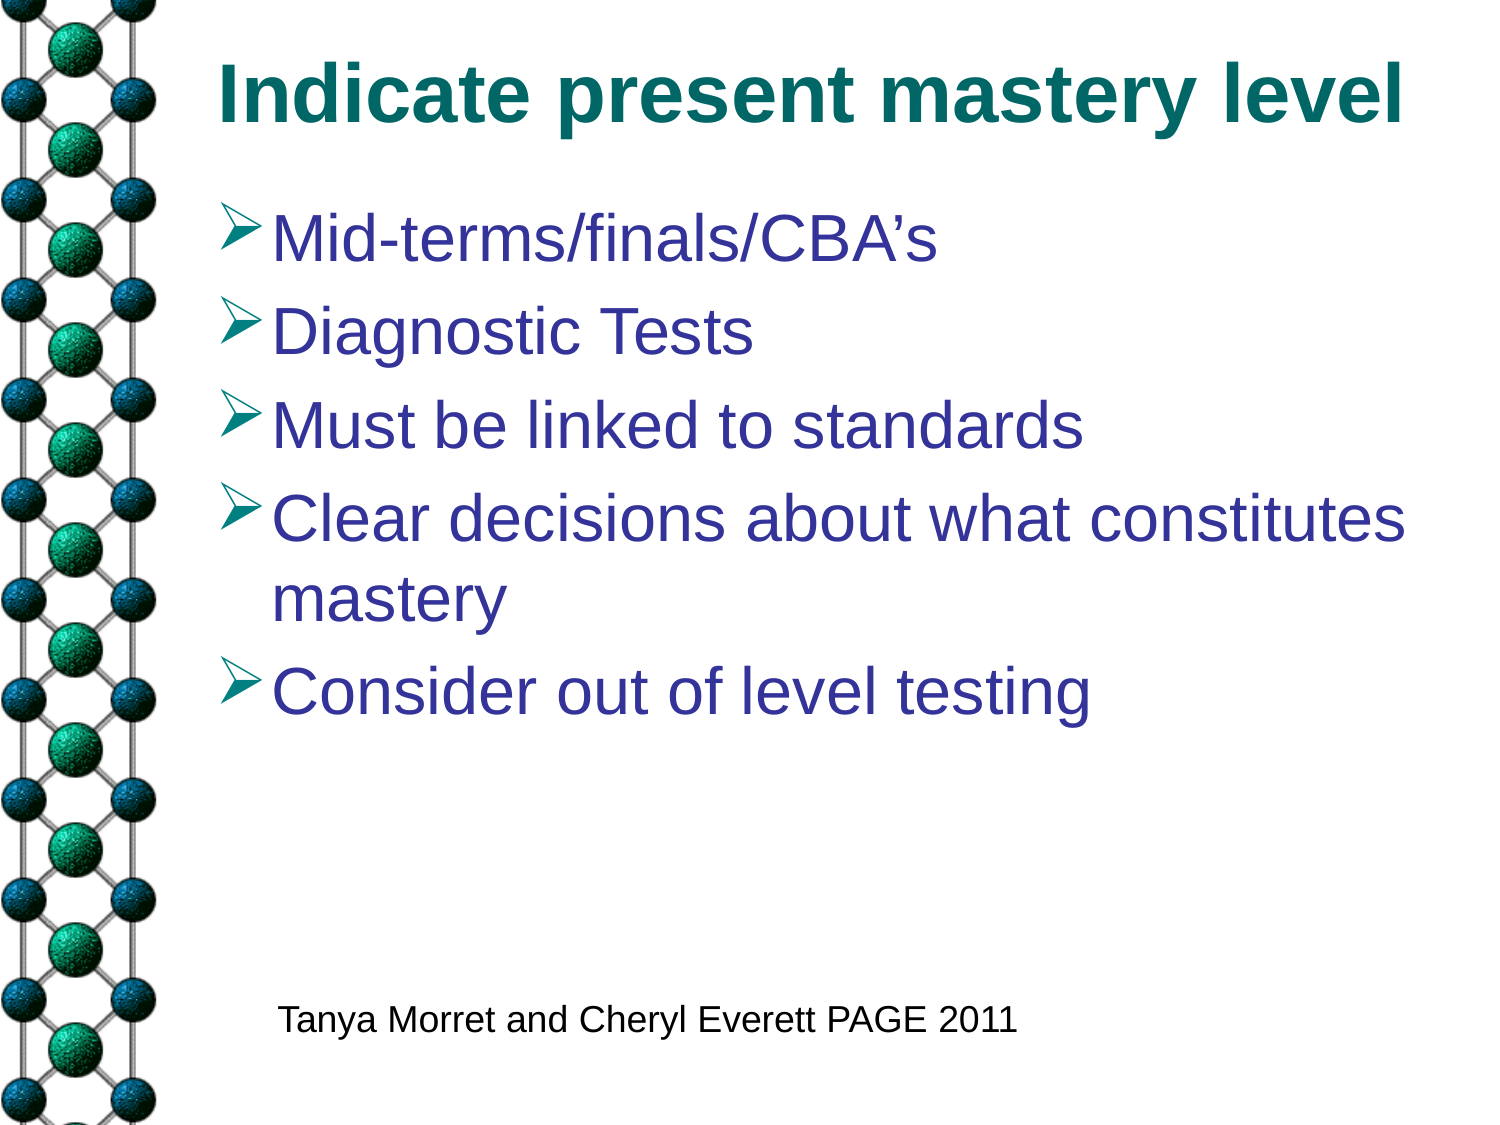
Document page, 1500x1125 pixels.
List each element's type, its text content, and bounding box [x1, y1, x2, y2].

picture [0, 0, 1500, 1125]
title Indicate present mastery level [199, 44, 1426, 187]
text_box Tanya Morret and Cheryl Everett PAGE 2011 [262, 987, 1275, 1048]
list Mid-terms/finals/CBA’s Diagnostic Tests Must be linked to standards Clear decisions about what constitutes mastery Consider out of level testing [199, 187, 1426, 931]
